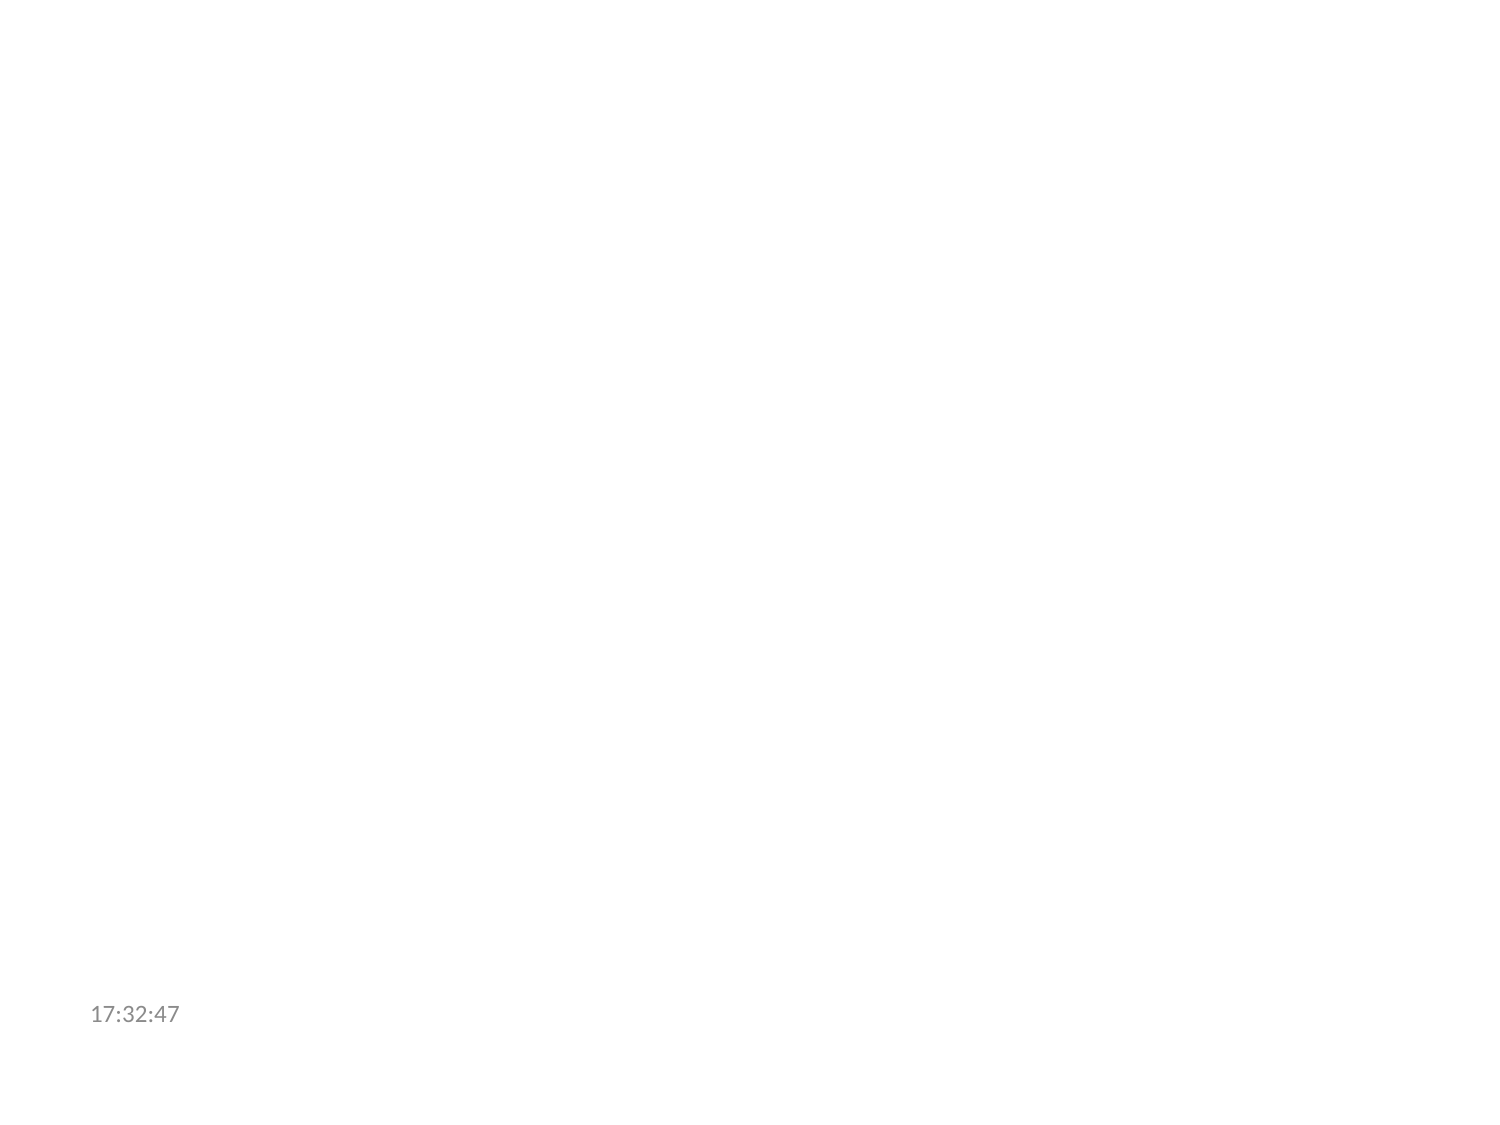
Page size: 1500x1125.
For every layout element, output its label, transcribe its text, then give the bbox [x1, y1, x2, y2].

text_box 15:35:09 [75, 982, 425, 1043]
